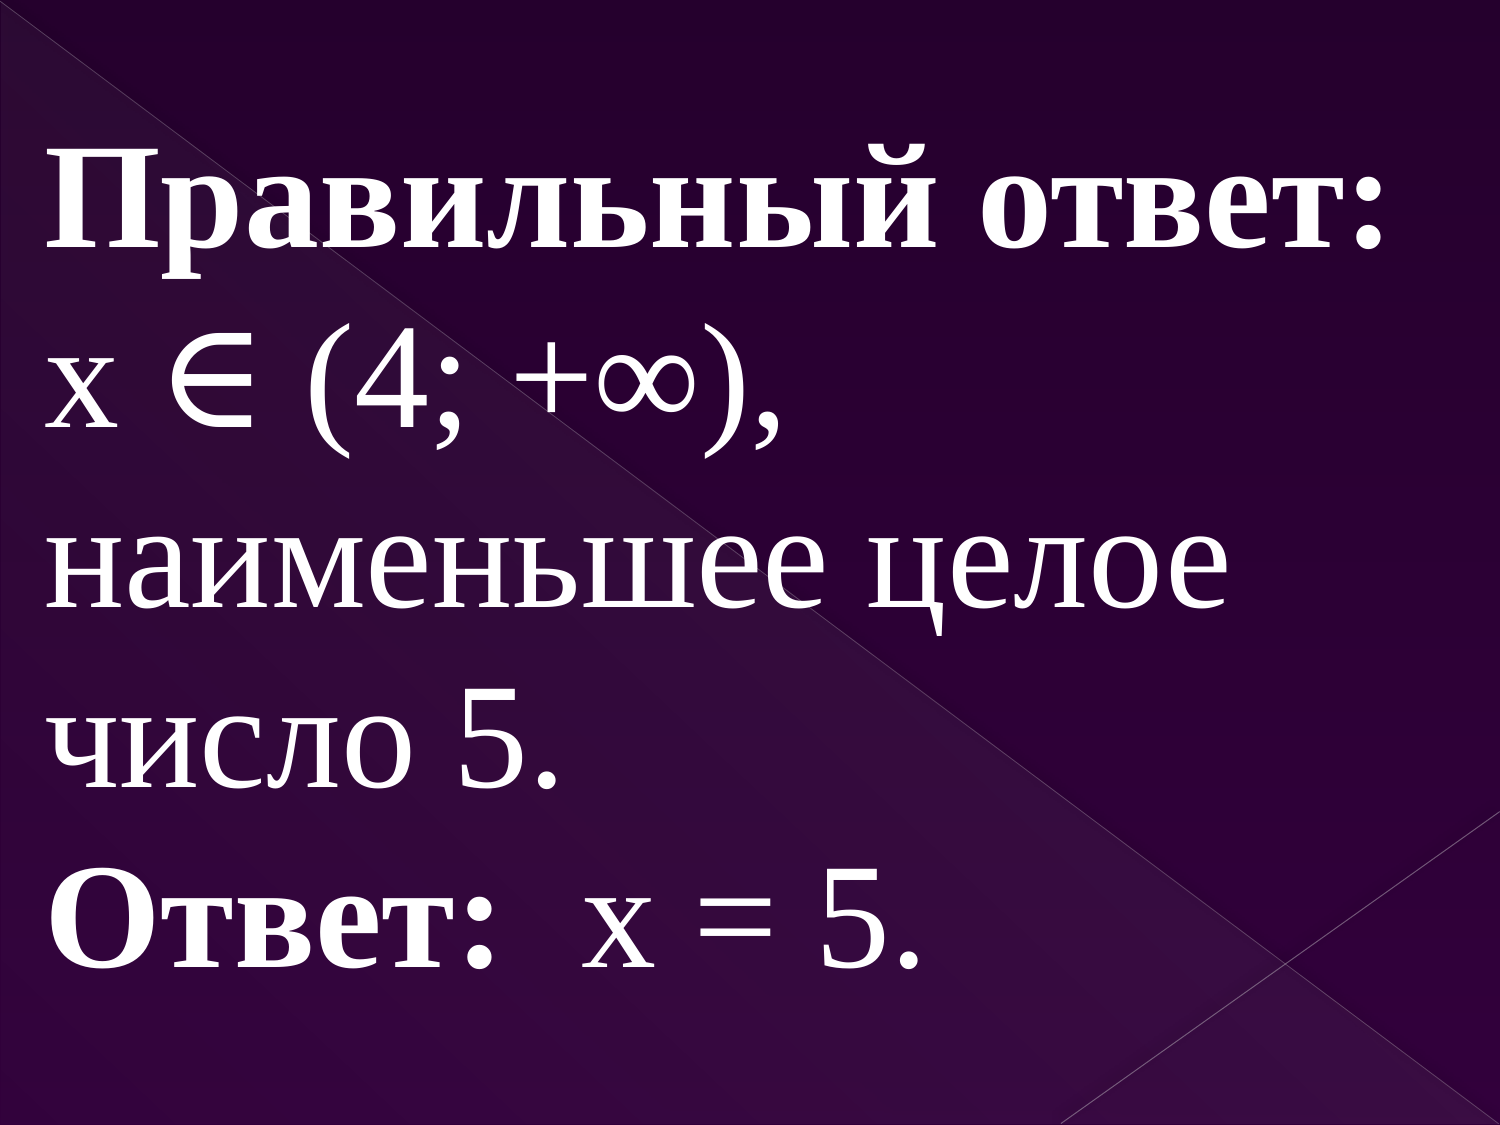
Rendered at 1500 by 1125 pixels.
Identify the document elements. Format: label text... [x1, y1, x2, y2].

text_box Правильный ответ: х ∈ (4; +∞), наименьшее целое число 5. Ответ: x = 5. [29, 89, 1483, 1005]
